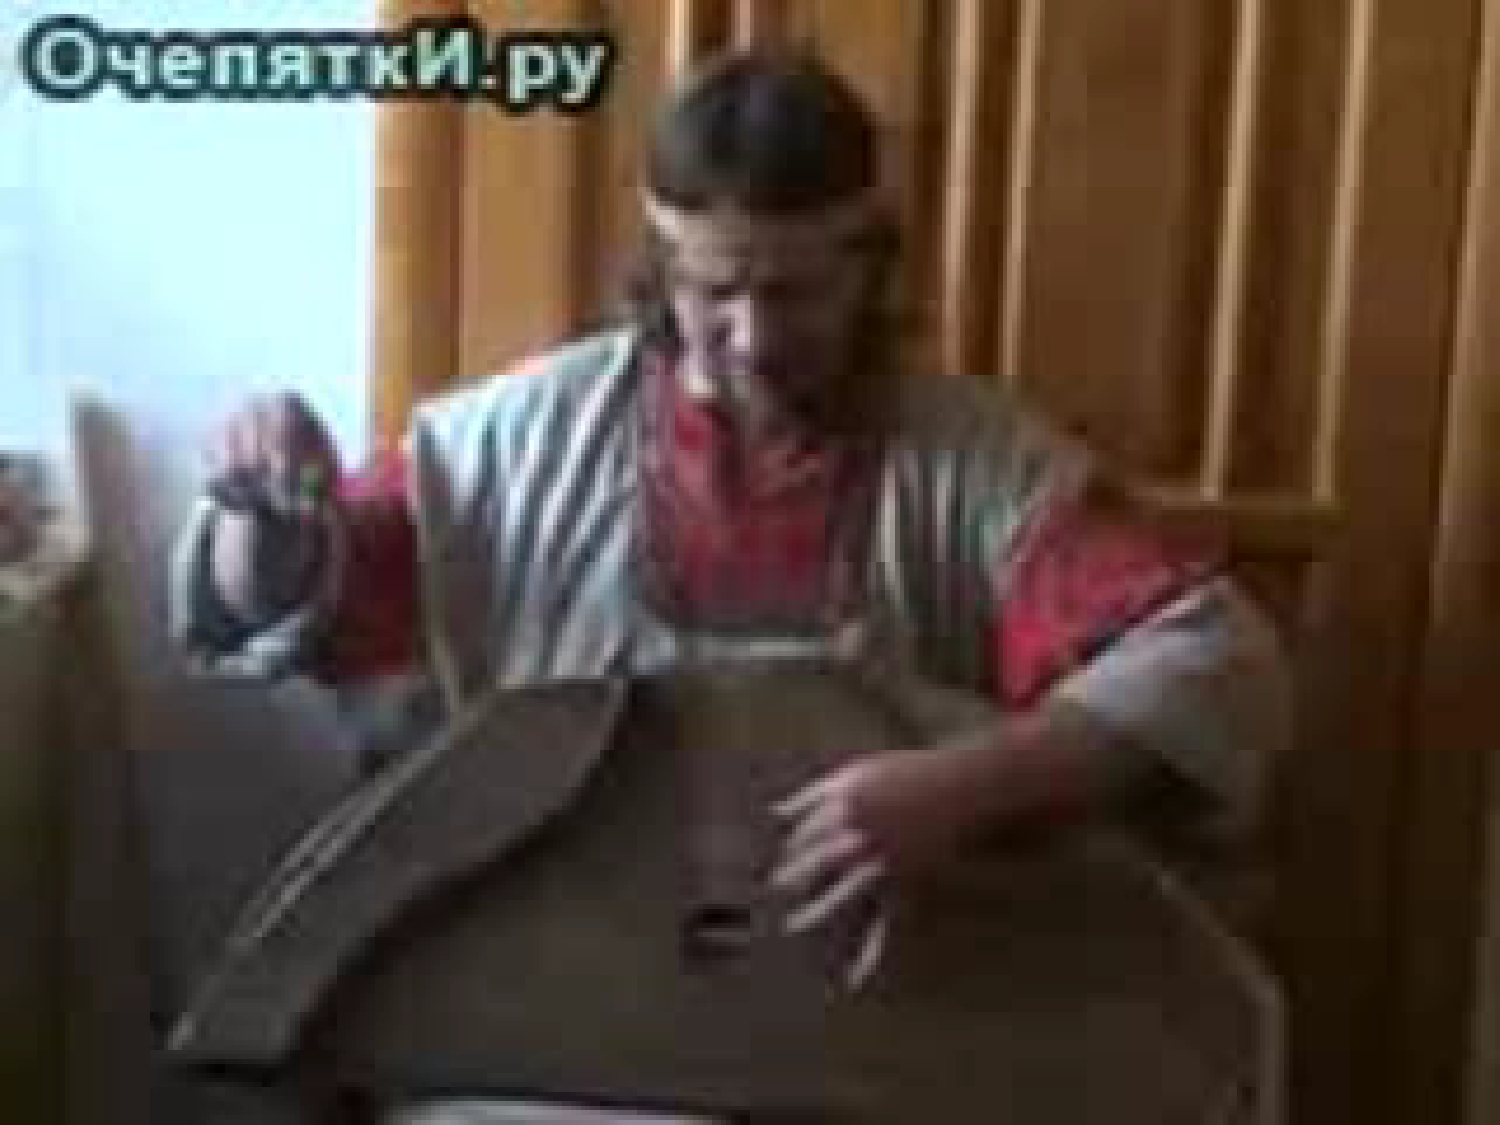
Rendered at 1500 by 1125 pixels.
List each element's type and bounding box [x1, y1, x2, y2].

text_box [0, 0, 1500, 1125]
